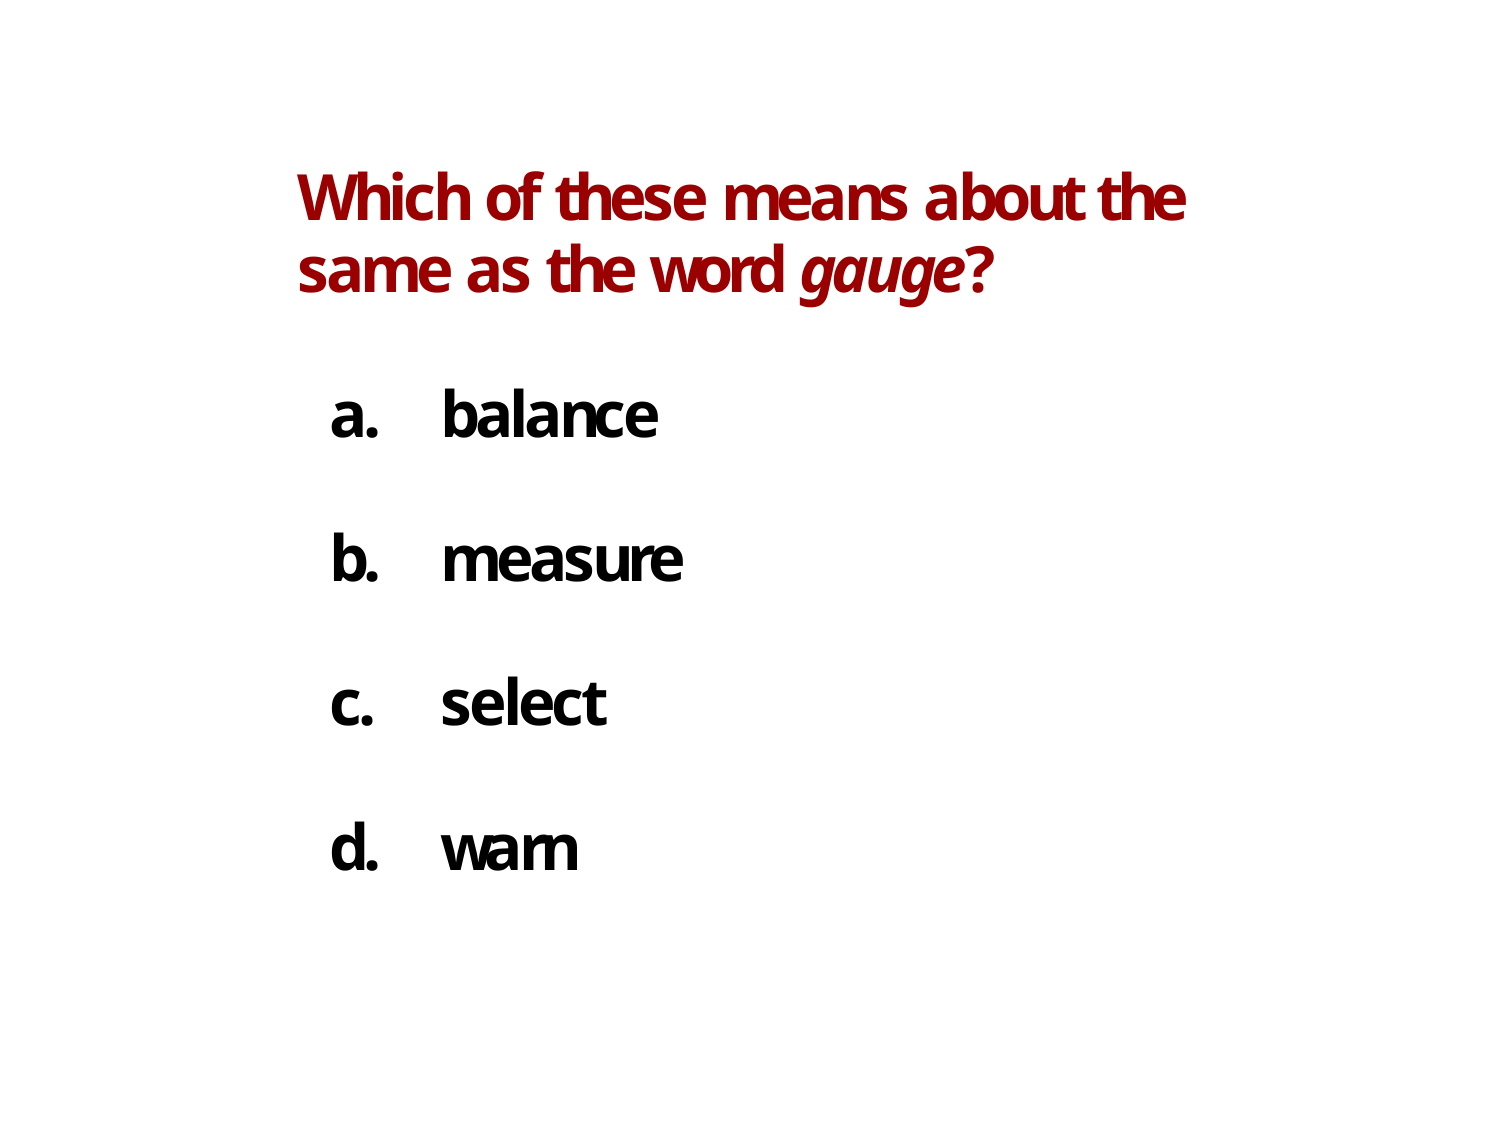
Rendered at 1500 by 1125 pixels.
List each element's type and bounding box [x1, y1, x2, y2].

list [138, 161, 1340, 1051]
